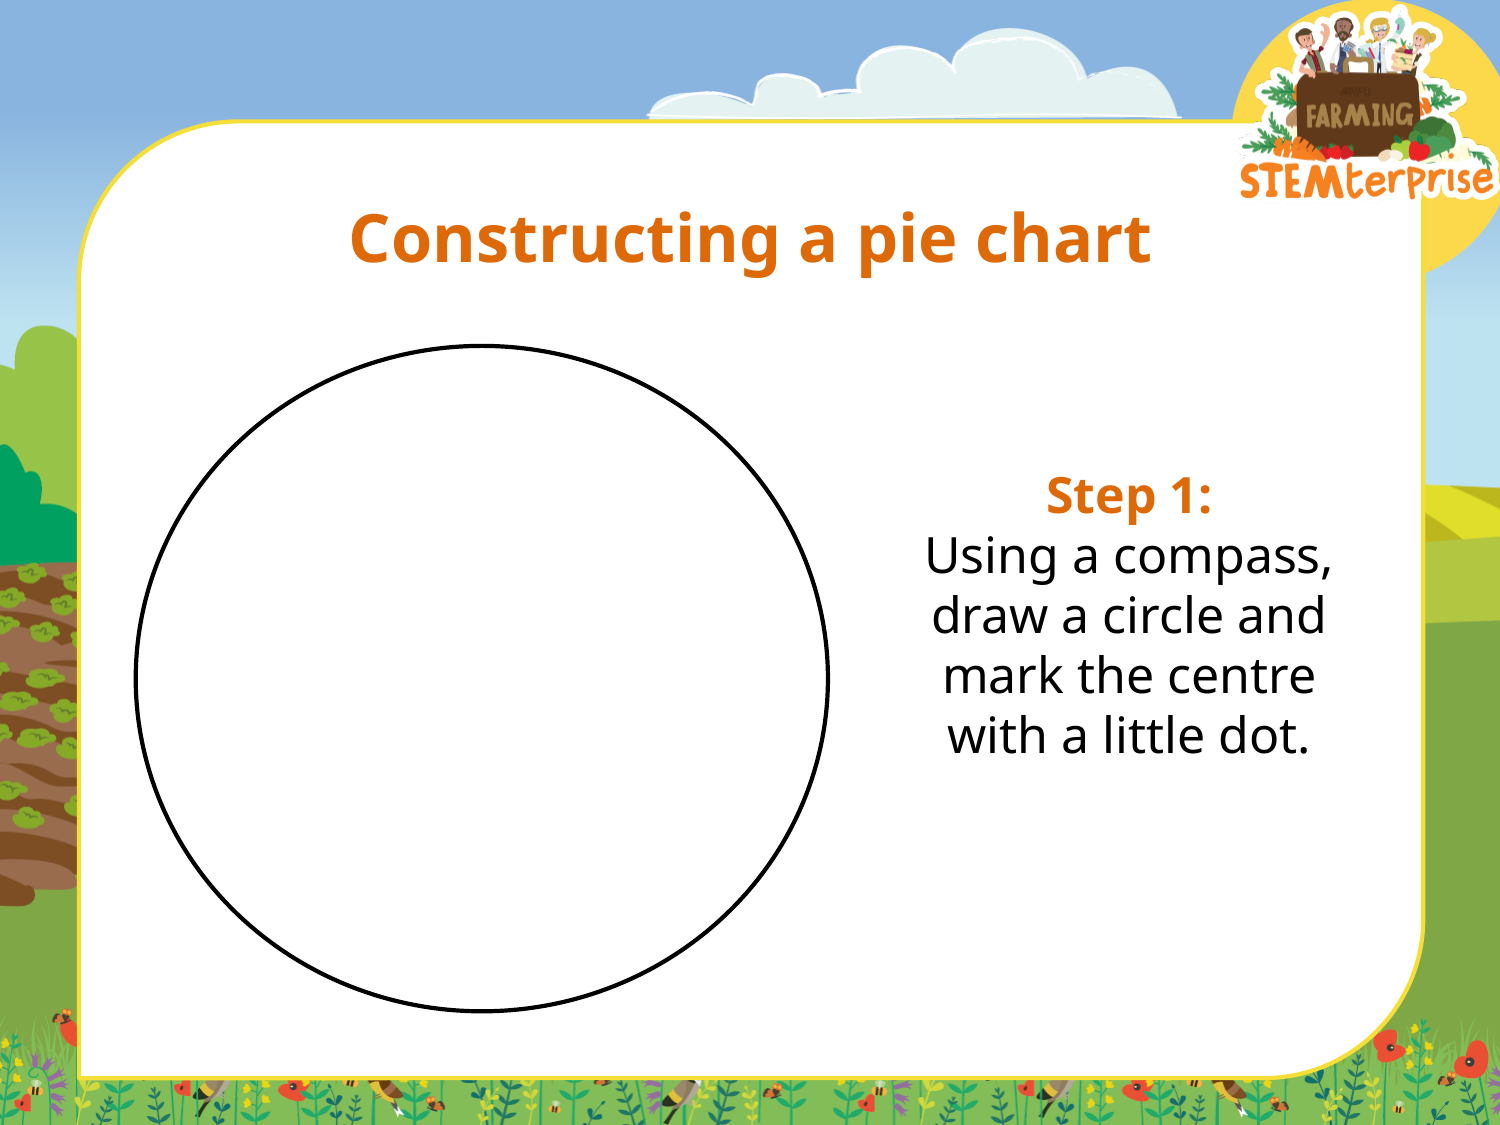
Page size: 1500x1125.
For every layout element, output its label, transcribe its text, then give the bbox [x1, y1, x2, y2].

text_box [133, 343, 831, 1014]
picture [0, 0, 1500, 1125]
text_box Constructing a pie chart [79, 148, 1424, 344]
text_box [76, 214, 1426, 1081]
text_box Step 1: Using a compass, draw a circle and mark the centre with a little dot. [891, 456, 1368, 816]
text_box [146, 119, 1228, 148]
